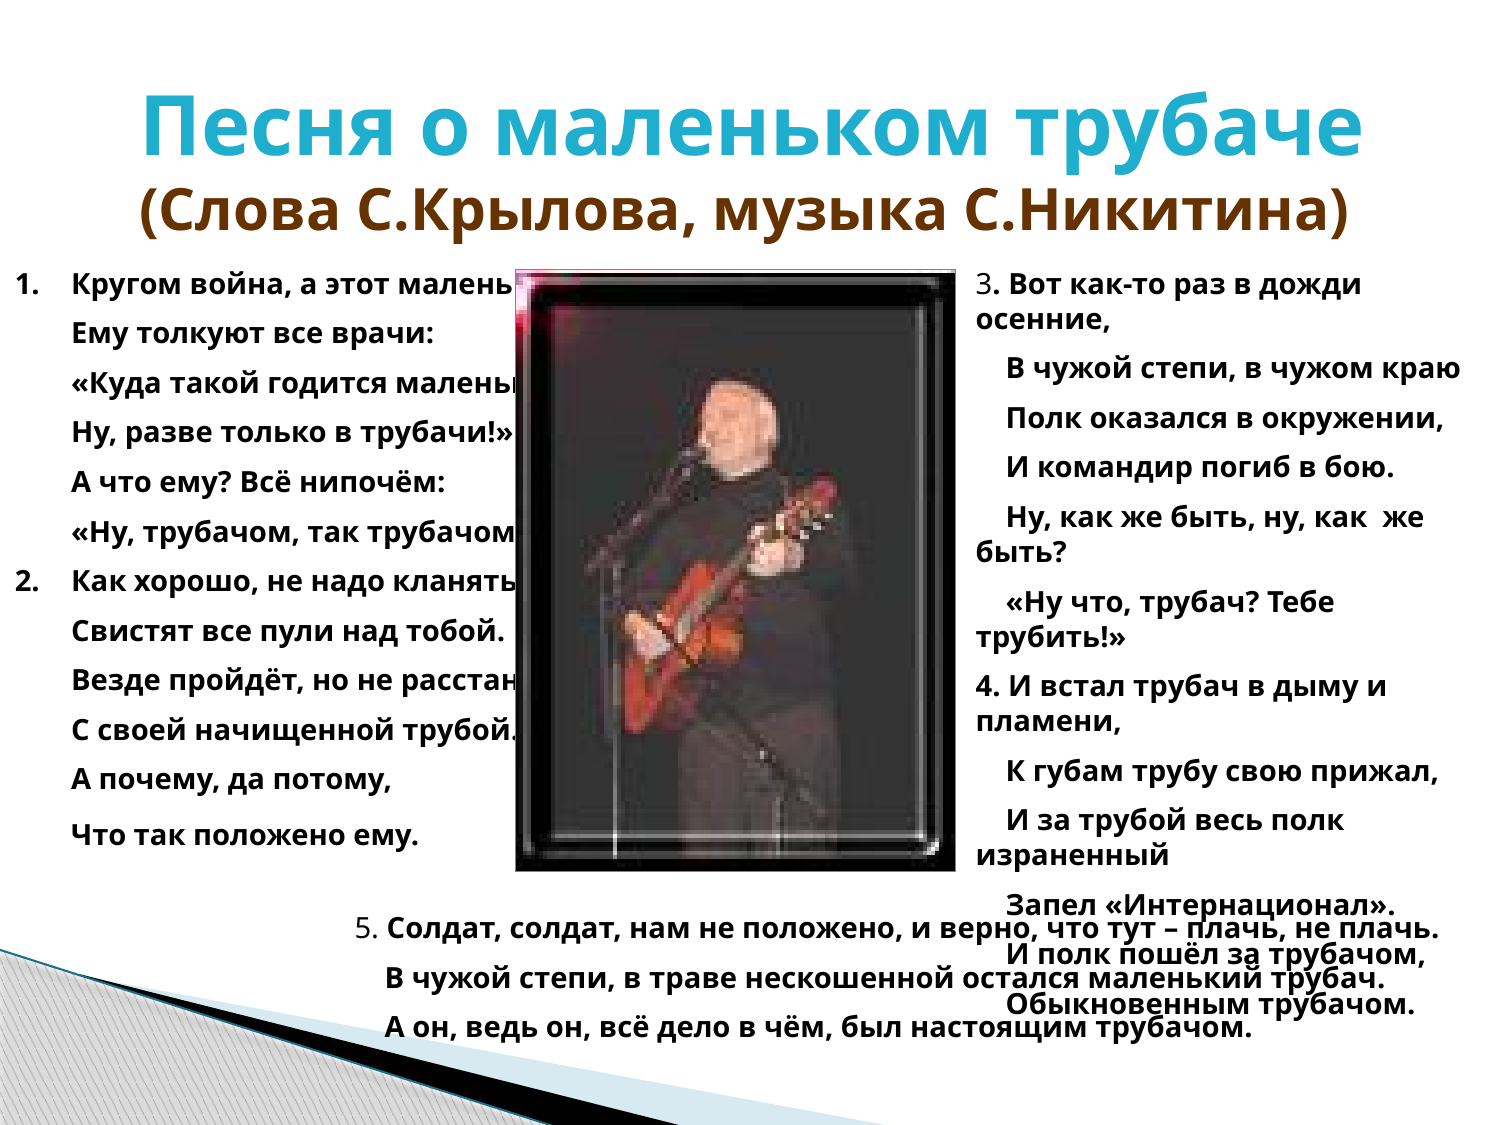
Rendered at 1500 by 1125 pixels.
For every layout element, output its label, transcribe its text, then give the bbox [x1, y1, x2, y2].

text_box Кругом война, а этот маленький, Ему толкуют все врачи: «Куда такой годится маленький? Ну, разве только в трубачи!» А что ему? Всё нипочём: «Ну, трубачом, так трубачом». Как хорошо, не надо кланяться, Свистят все пули над тобой. Везде пройдёт, но не расстанется С своей начищенной трубой. А почему, да потому, Что так положено ему. [0, 257, 709, 860]
text_box 3. Вот как-то раз в дожди осенние, В чужой степи, в чужом краю Полк оказался в окружении, И командир погиб в бою. Ну, как же быть, ну, как же быть? «Ну что, трубач? Тебе трубить!» 4. И встал трубач в дыму и пламени, К губам трубу свою прижал, И за трубой весь полк израненный Запел «Интернационал». И полк пошёл за трубачом, Обыкновенным трубачом. [960, 257, 1500, 902]
title Песня о маленьком трубаче (Слова С.Крылова, музыка С.Никитина) [124, 40, 1500, 274]
picture [515, 269, 956, 873]
text_box 5. Солдат, солдат, нам не положено, и верно, что тут – плачь, не плачь. В чужой степи, в траве нескошенной остался маленький трубач. А он, ведь он, всё дело в чём, был настоящим трубачом. [339, 902, 1500, 1052]
